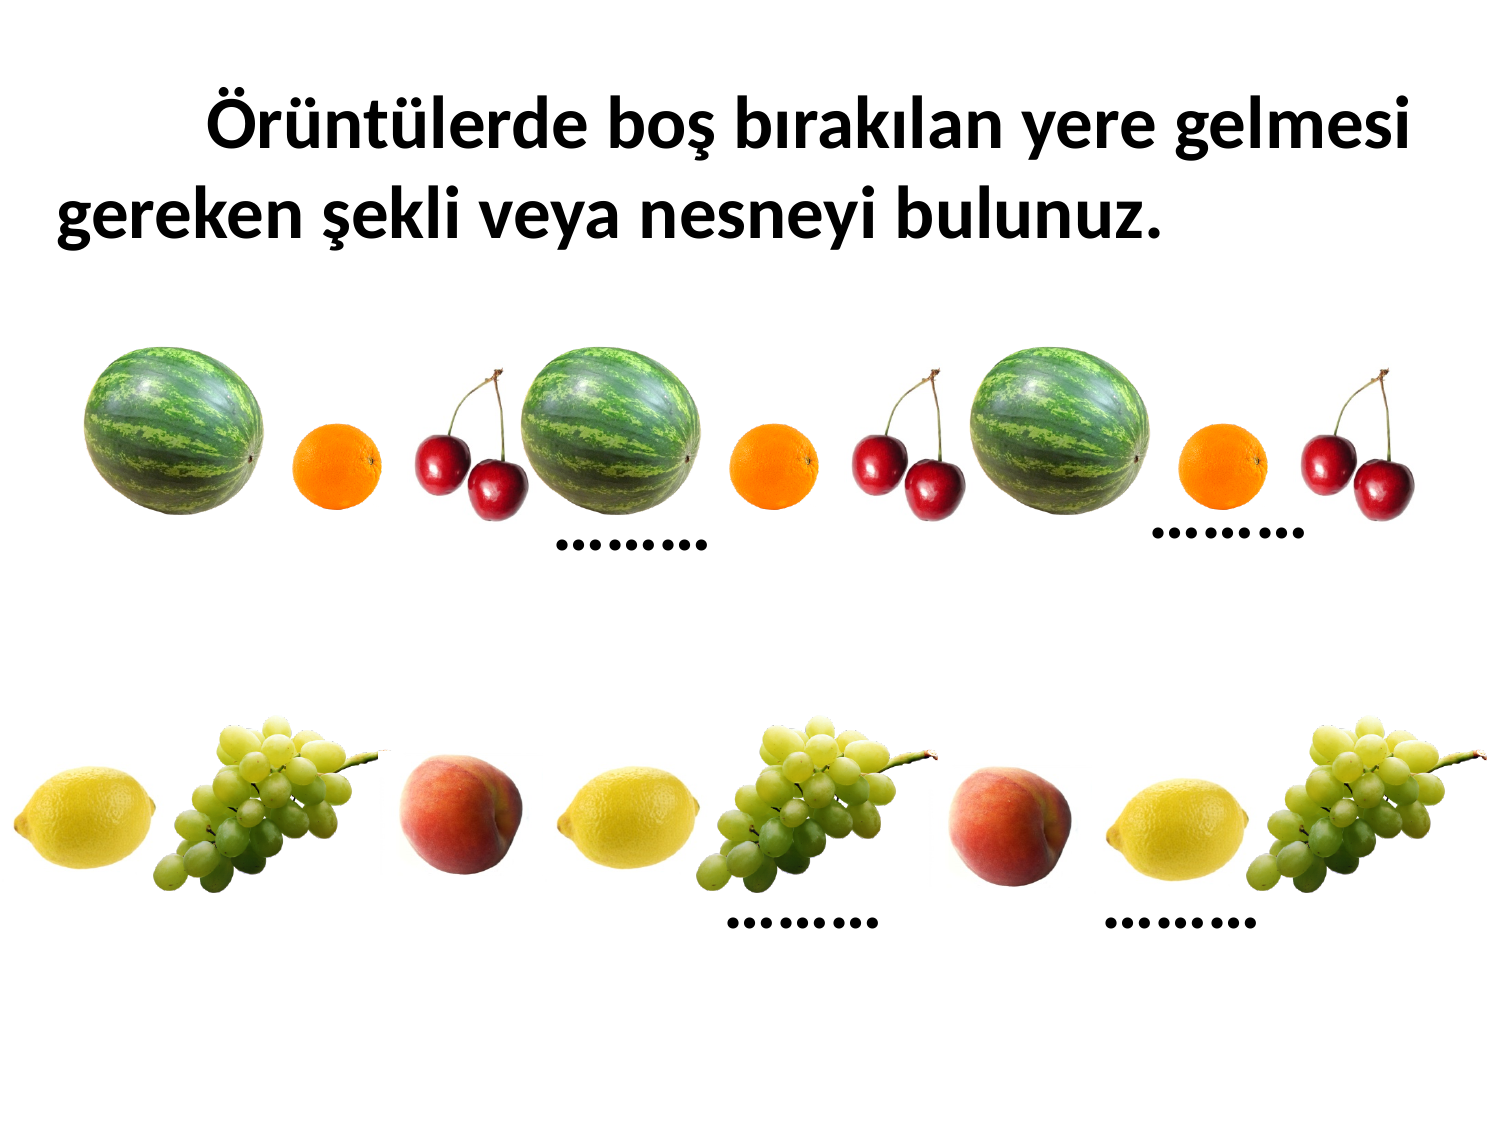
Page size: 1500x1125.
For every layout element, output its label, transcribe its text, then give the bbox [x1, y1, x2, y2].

picture [76, 339, 274, 528]
picture [1293, 361, 1423, 525]
picture [726, 420, 822, 511]
picture [1174, 420, 1271, 511]
text_box Örüntülerde boş bırakılan yere gelmesi gereken şekli veya nesneyi bulunuz. [41, 66, 1471, 262]
text_box ……… [537, 467, 756, 573]
picture [288, 420, 385, 511]
text_box ……… [708, 902, 928, 952]
picture [407, 339, 711, 528]
text_box ……… [1086, 896, 1306, 952]
picture [0, 715, 1487, 894]
text_box ……… [1133, 456, 1353, 562]
picture [844, 339, 1160, 528]
